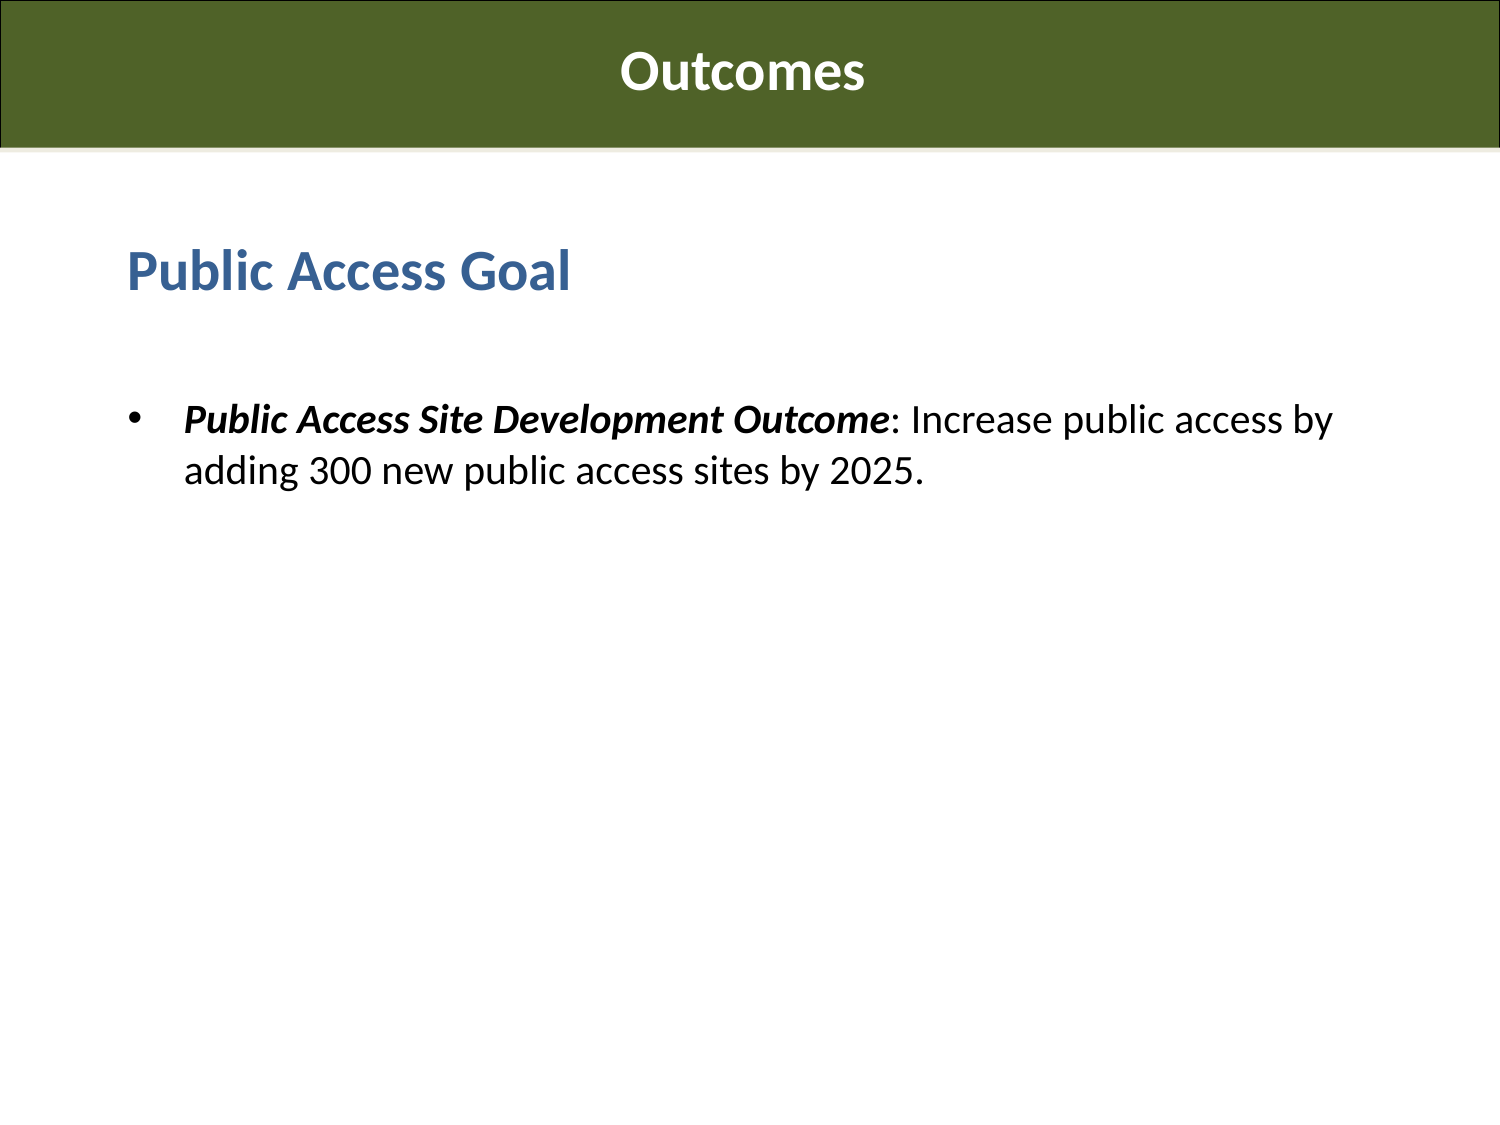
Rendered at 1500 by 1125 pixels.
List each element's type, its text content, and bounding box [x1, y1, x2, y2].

list Public Access Goal Public Access Site Development Outcome: Increase public access by adding 300 new public access sites by 2025. [112, 224, 1425, 900]
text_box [0, 0, 1500, 151]
